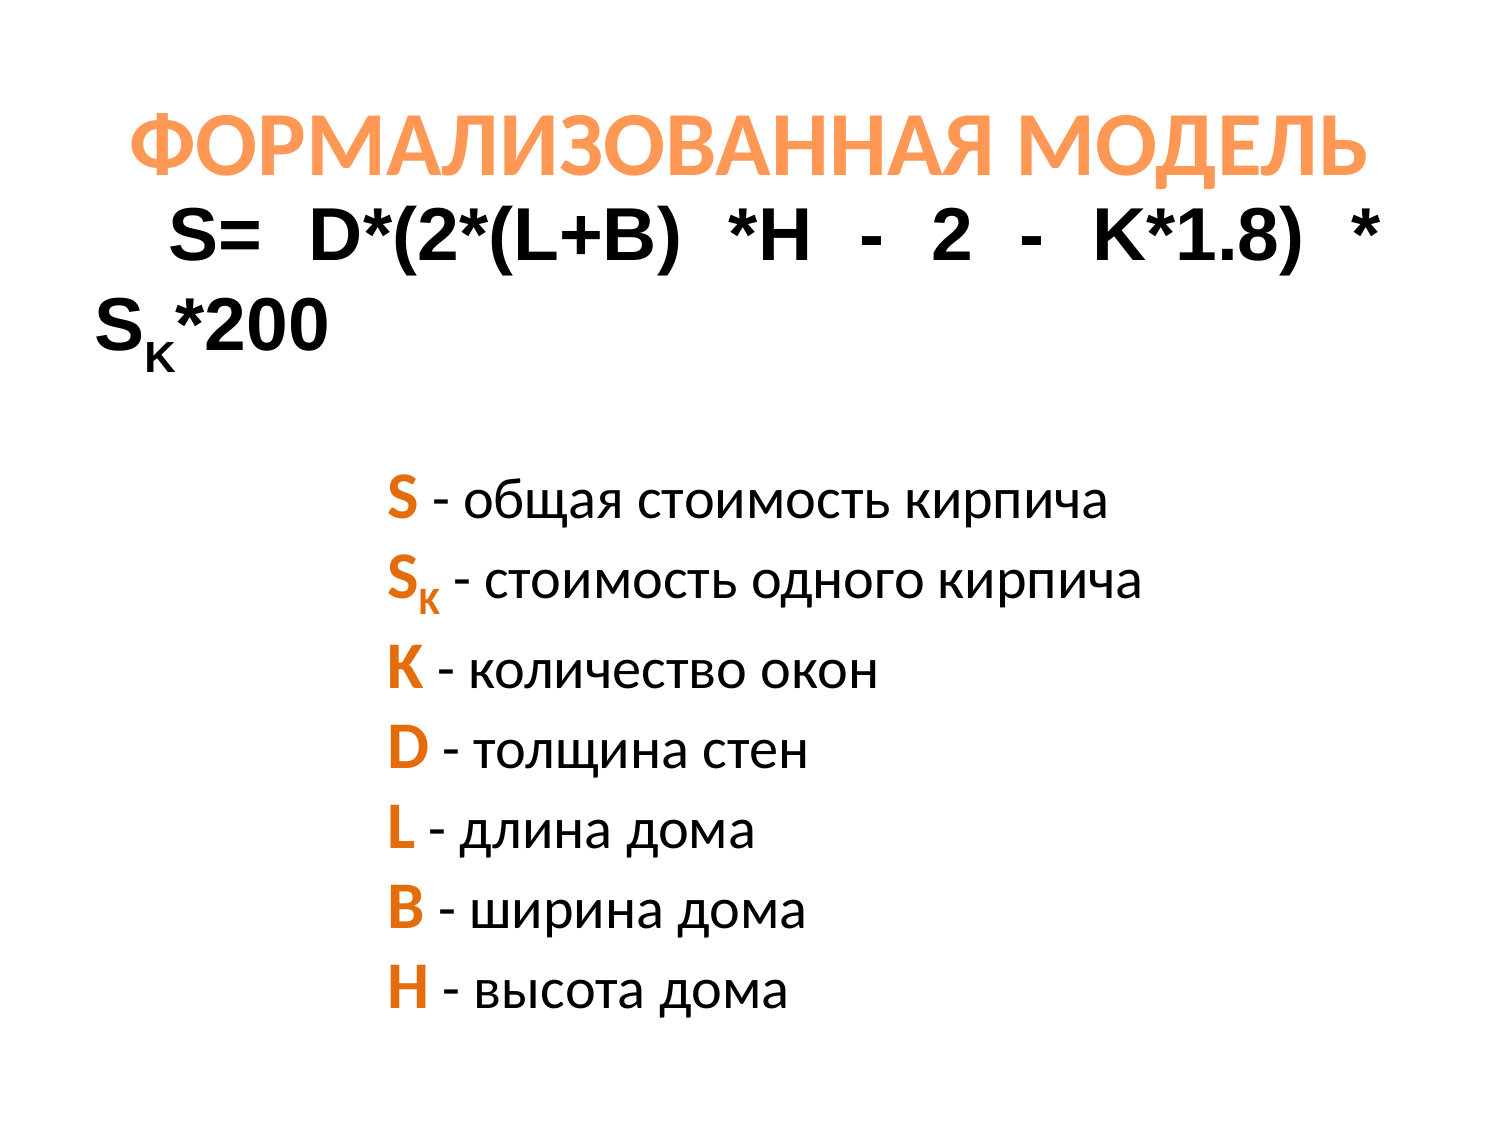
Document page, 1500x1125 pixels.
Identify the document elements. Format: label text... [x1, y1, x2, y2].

title ФОРМАЛИЗОВАННАЯ МОДЕЛЬ [75, 45, 1425, 233]
text_box S= D*(2*(L+B) *H - 2 - K*1.8) * SK*200 S - общая стоимость кирпича SK - стоимость одного кирпича K - количество окон D - толщина стен L - длина дома B - ширина дома H - высота дома [79, 222, 1396, 1055]
